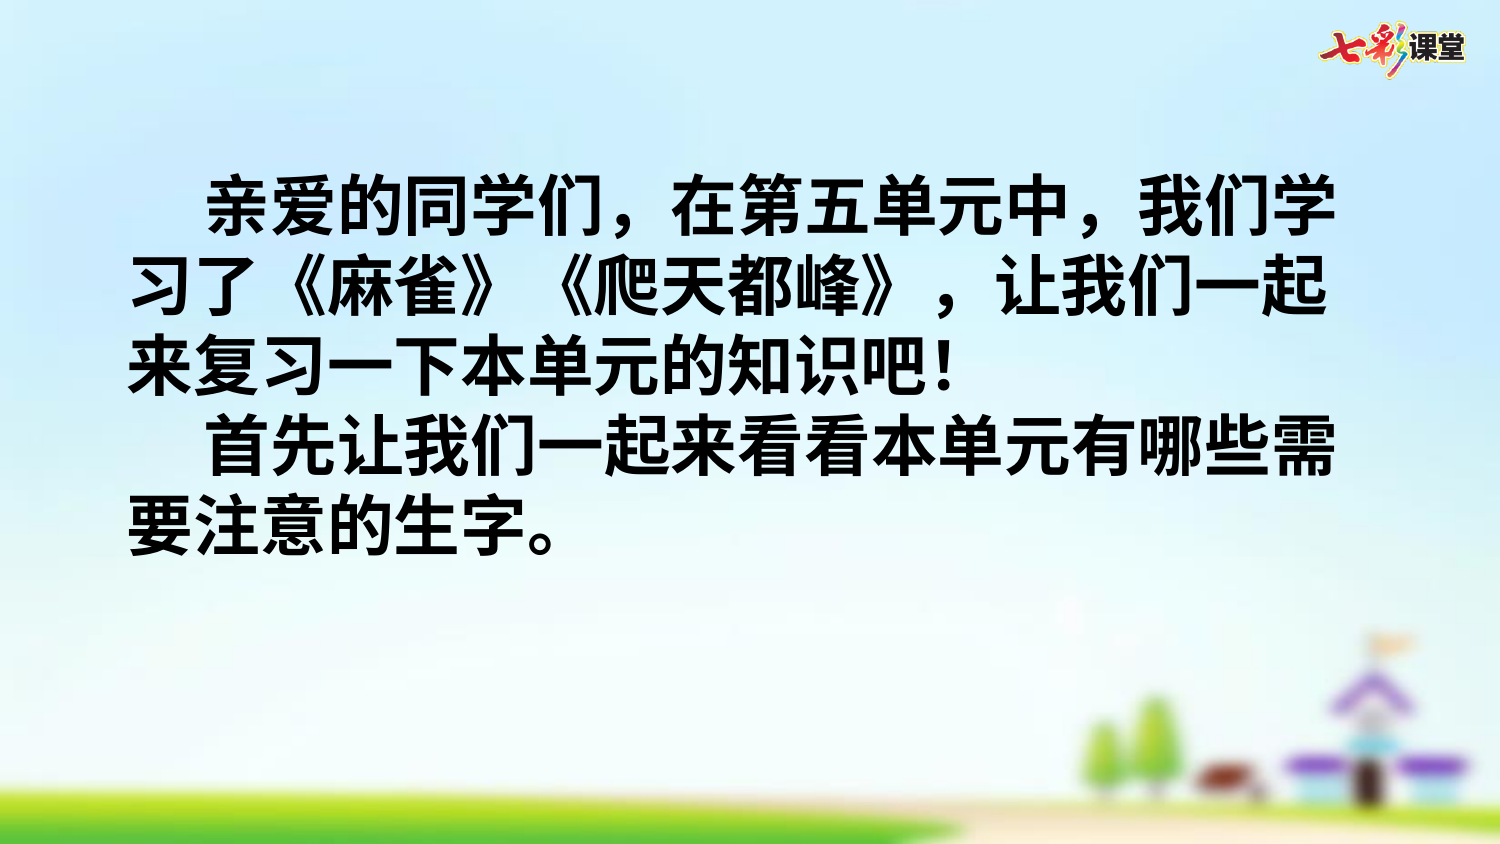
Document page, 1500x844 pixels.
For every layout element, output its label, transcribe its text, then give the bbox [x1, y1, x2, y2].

picture [0, 0, 1500, 844]
text_box 亲爱的同学们，在第五单元中，我们学习了《麻雀》《爬天都峰》，让我们一起来复习一下本单元的知识吧！ 首先让我们一起来看看本单元有哪些需要注意的生字。 [112, 156, 1375, 571]
